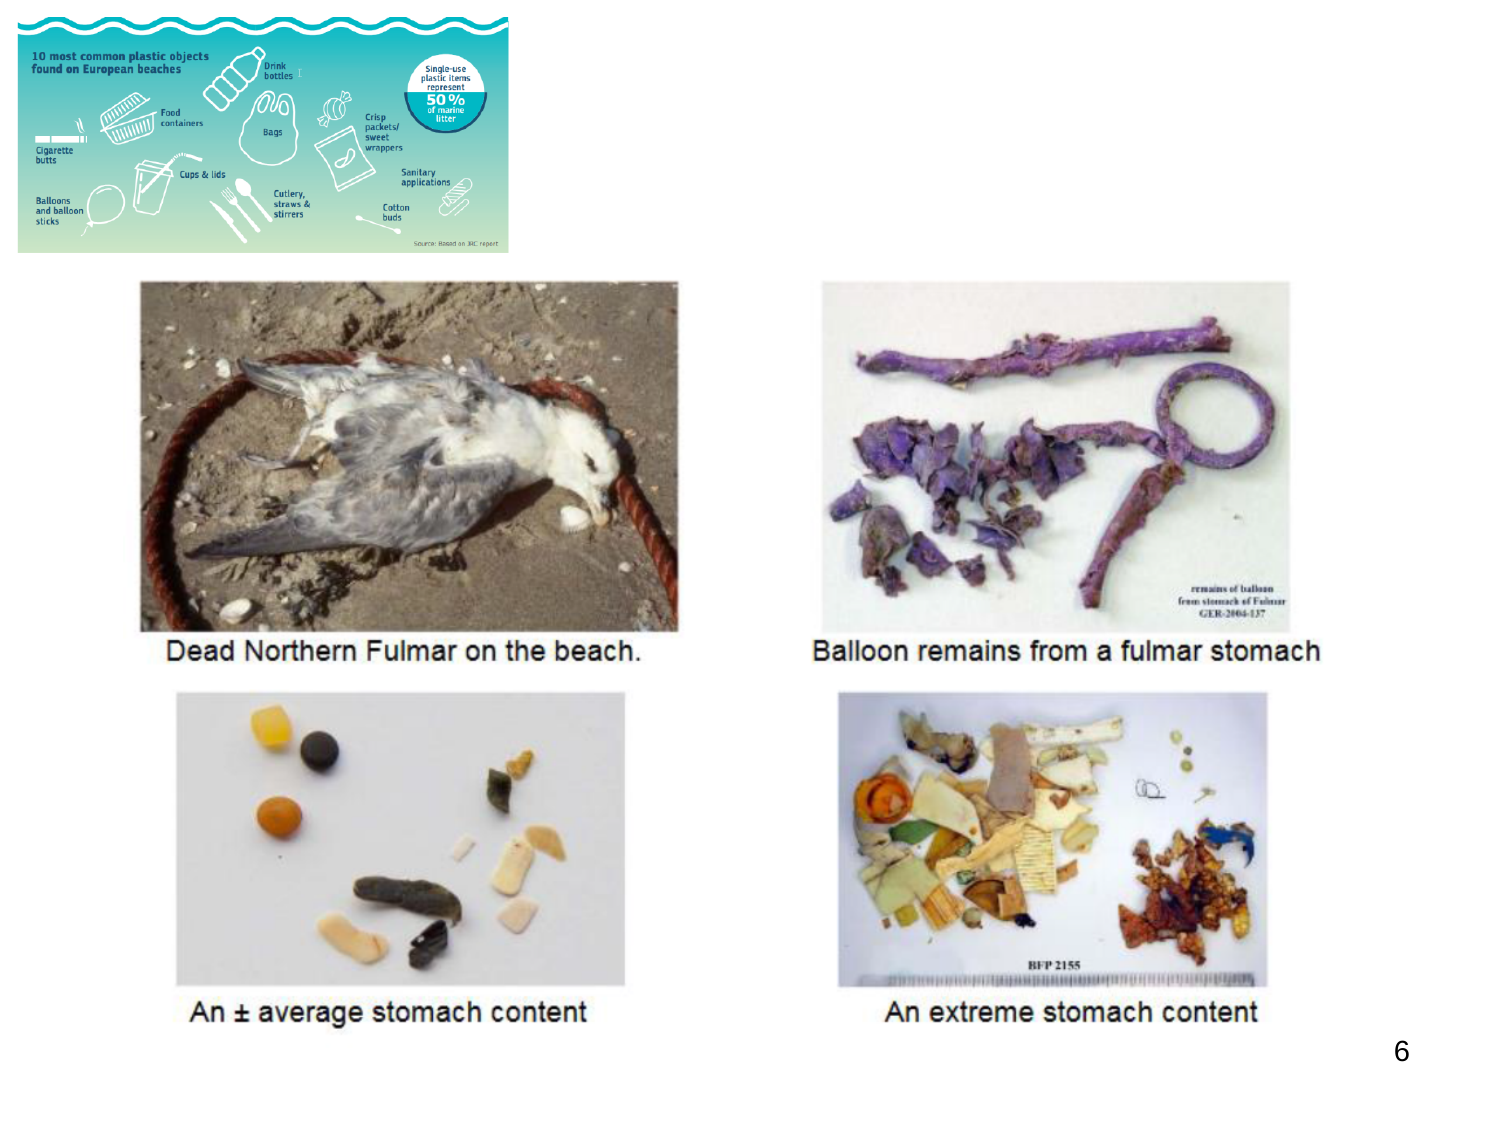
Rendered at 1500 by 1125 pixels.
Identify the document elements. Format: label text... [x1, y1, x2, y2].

picture [17, 16, 512, 256]
picture [123, 263, 1346, 1064]
slide_number 6 [1074, 1024, 1426, 1103]
